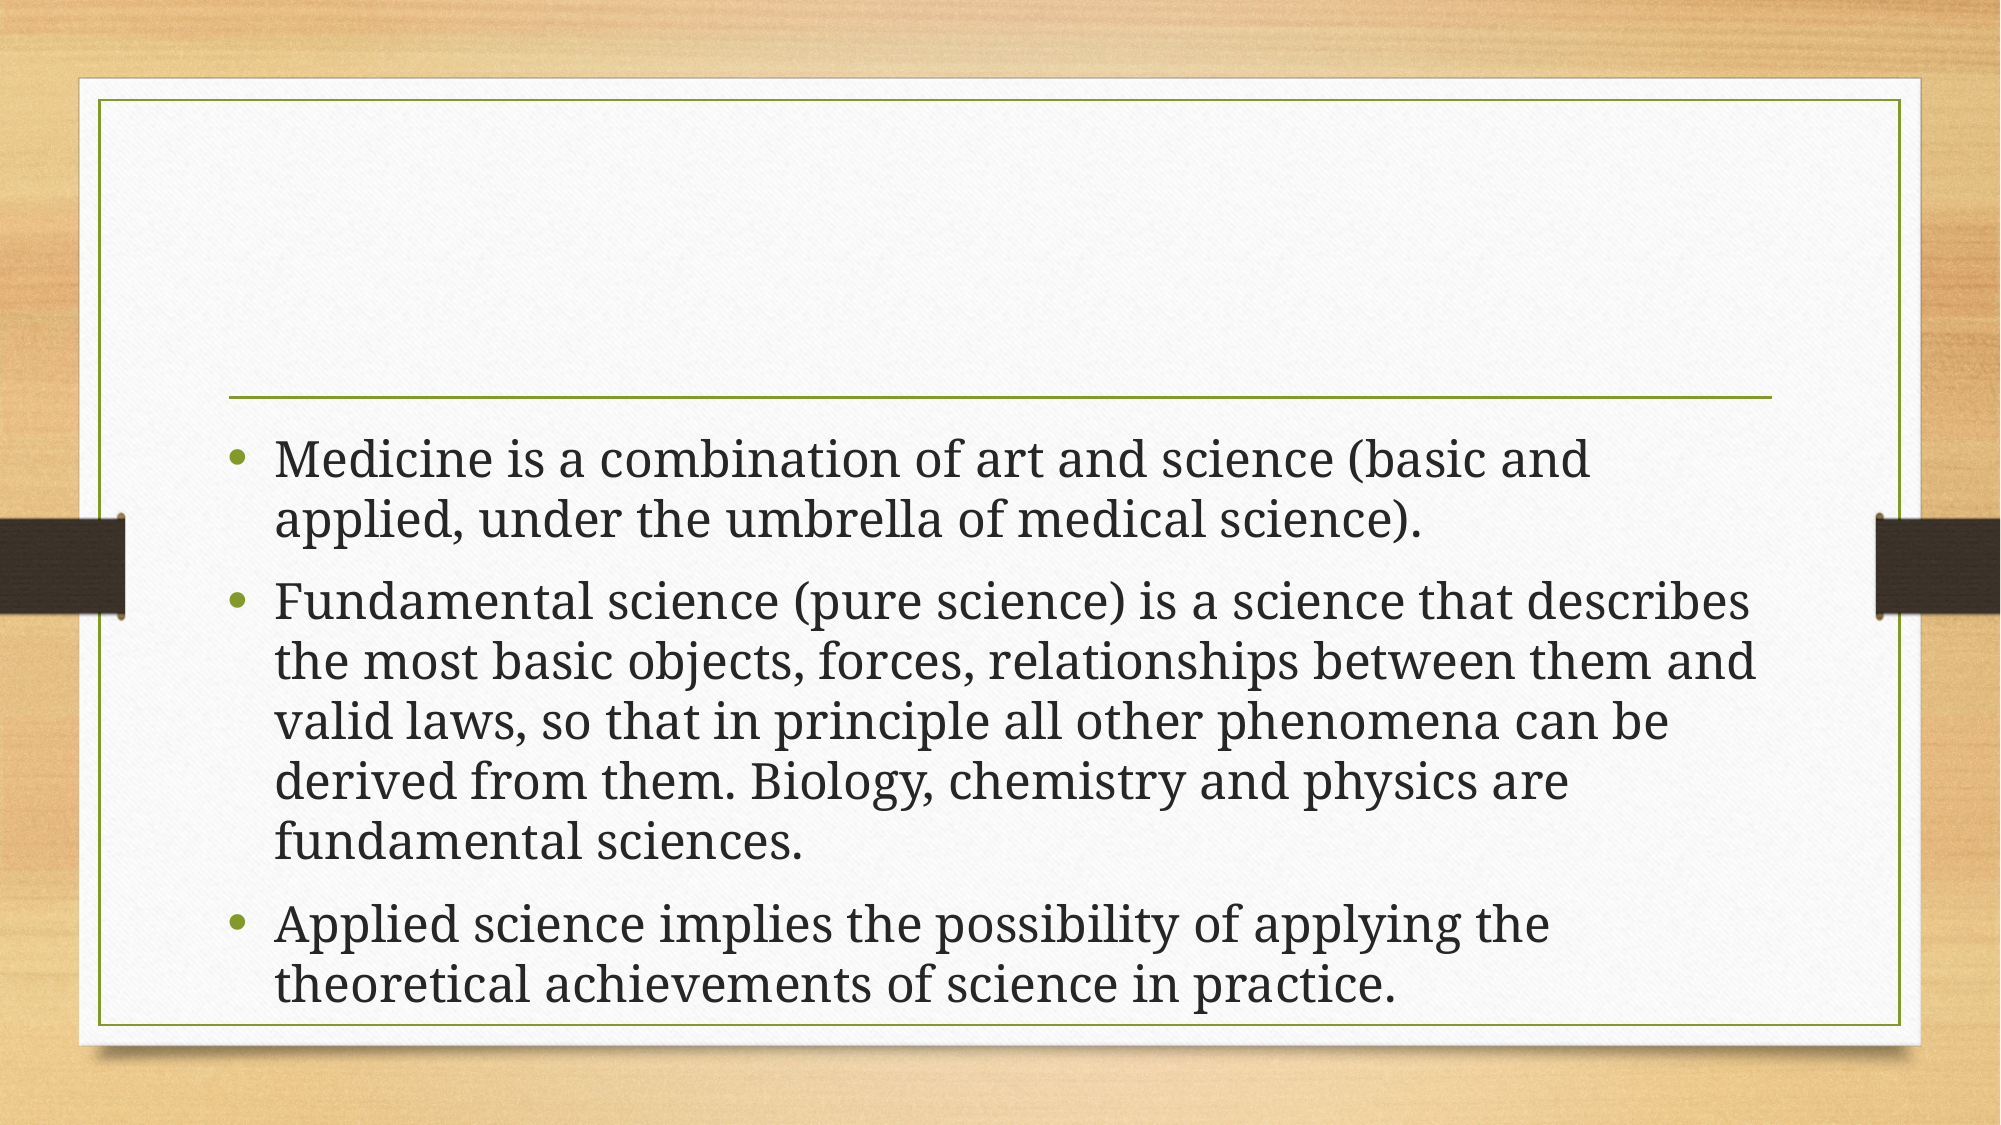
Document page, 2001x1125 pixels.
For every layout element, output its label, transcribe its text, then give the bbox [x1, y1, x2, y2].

list Medicine is a combination of art and science (basic and applied, under the umbrella of medical science). Fundamental science (pure science) is a science that describes the most basic objects, forces, relationships between them and valid laws, so that in principle all other phenomena can be derived from them. Biology, chemistry and physics are fundamental sciences. Applied science implies the possibility of applying the theoretical achievements of science in practice. [212, 419, 1788, 964]
picture [0, 0, 2001, 1125]
